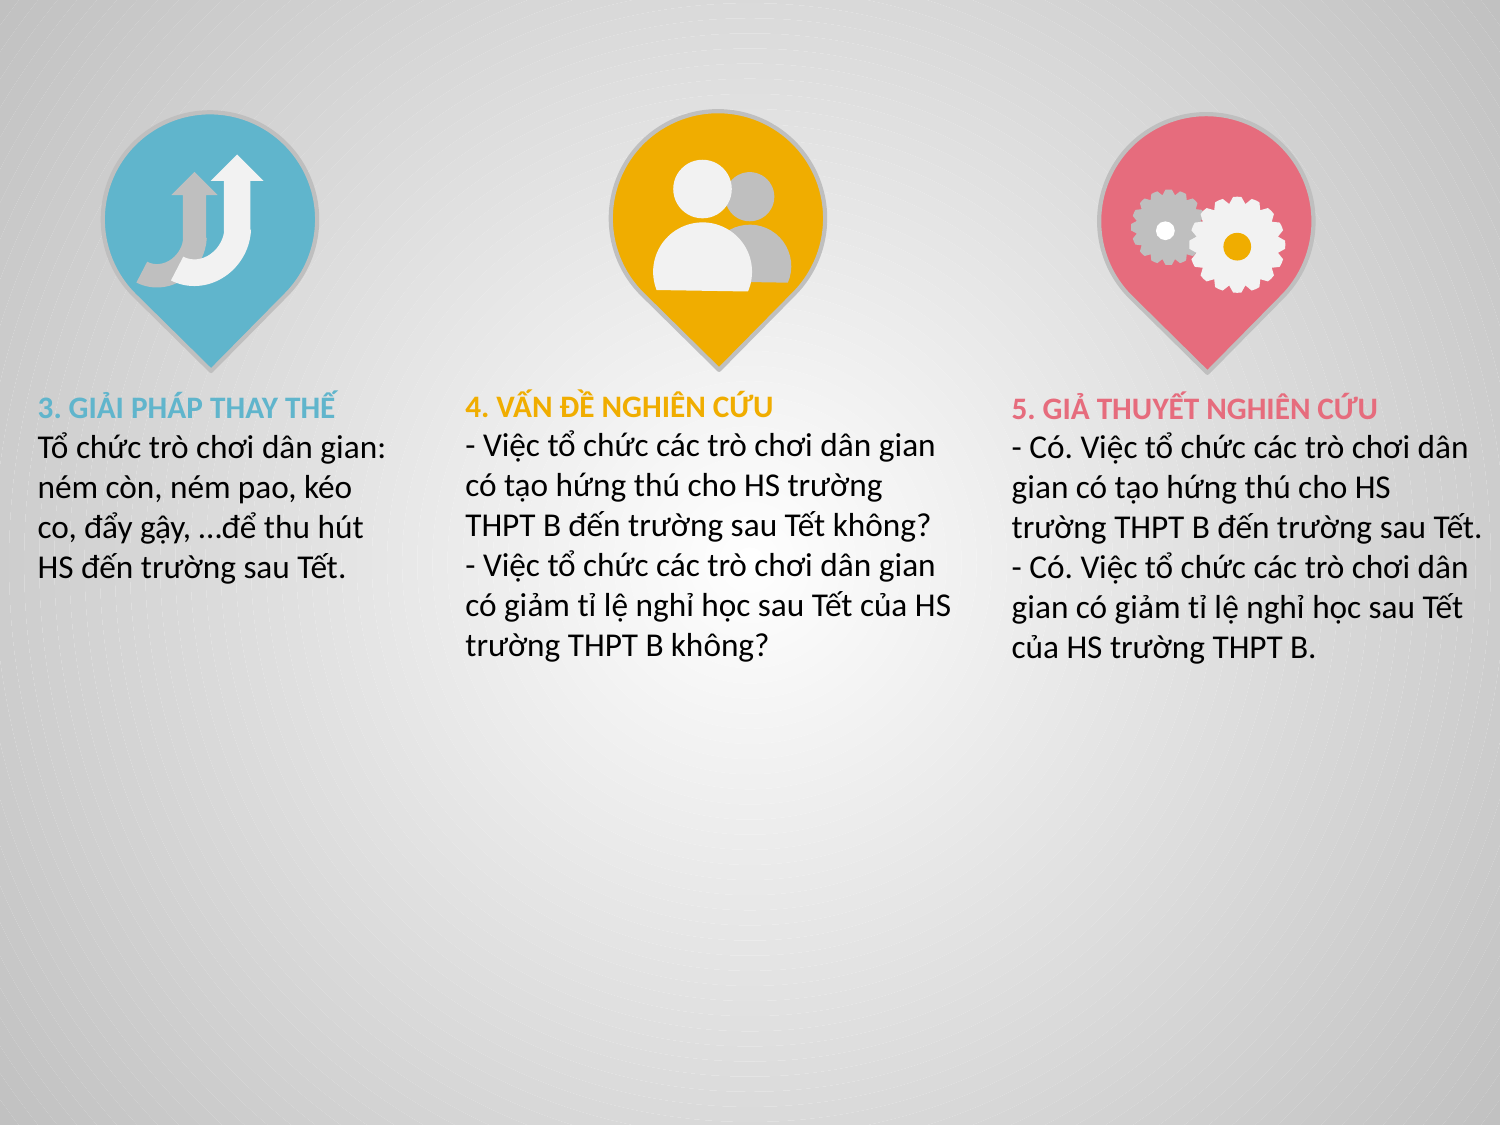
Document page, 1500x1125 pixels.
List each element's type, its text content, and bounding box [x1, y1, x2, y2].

text_box [608, 109, 828, 302]
text_box [1153, 219, 1177, 243]
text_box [652, 159, 792, 322]
text_box 5. GIẢ THUYẾT NGHIÊN CỨU - Có. Việc tổ chức các trò chơi dân gian có tạo hứng thú cho HS trường THPT B đến trường sau Tết. - Có. Việc tổ chức các trò chơi dân gian có giảm tỉ lệ nghỉ học sau Tết của HS trường THPT B. [996, 380, 1500, 673]
text_box [675, 330, 762, 372]
text_box [1128, 187, 1203, 268]
text_box [1097, 112, 1316, 375]
text_box 3. GIẢI PHÁP THAY THẾ Tổ chức trò chơi dân gian: ném còn, ném pao, kéo co, đẩy gậy, …để thu hút HS đến trường sau Tết. [22, 380, 413, 593]
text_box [112, 154, 264, 289]
text_box [100, 182, 107, 256]
text_box [1221, 230, 1254, 263]
text_box [124, 110, 320, 374]
text_box [1187, 194, 1288, 295]
text_box 4. VẤN ĐỀ NGHIÊN CỨU - Việc tổ chức các trò chơi dân gian có tạo hứng thú cho HS trường THPT B đến trường sau Tết không? - Việc tổ chức các trò chơi dân gian có giảm tỉ lệ nghỉ học sau Tết của HS trường THPT B không? [450, 378, 975, 671]
